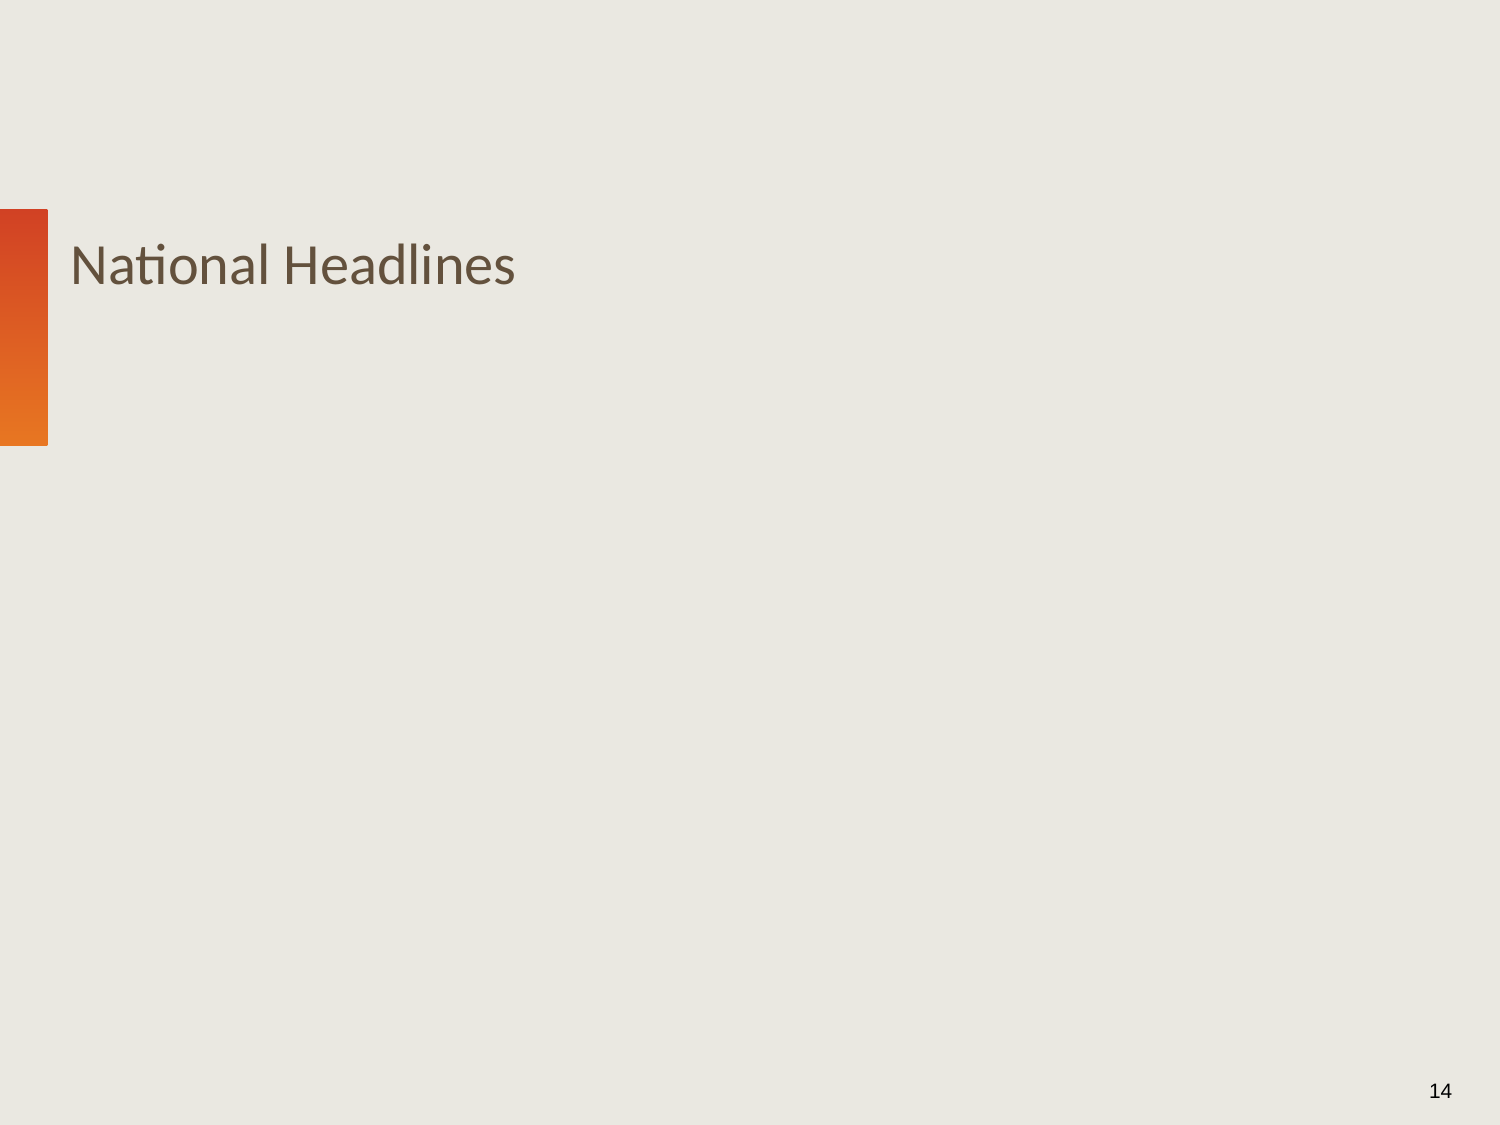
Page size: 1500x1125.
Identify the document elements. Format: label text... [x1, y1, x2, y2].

list National Headlines [70, 212, 1376, 449]
